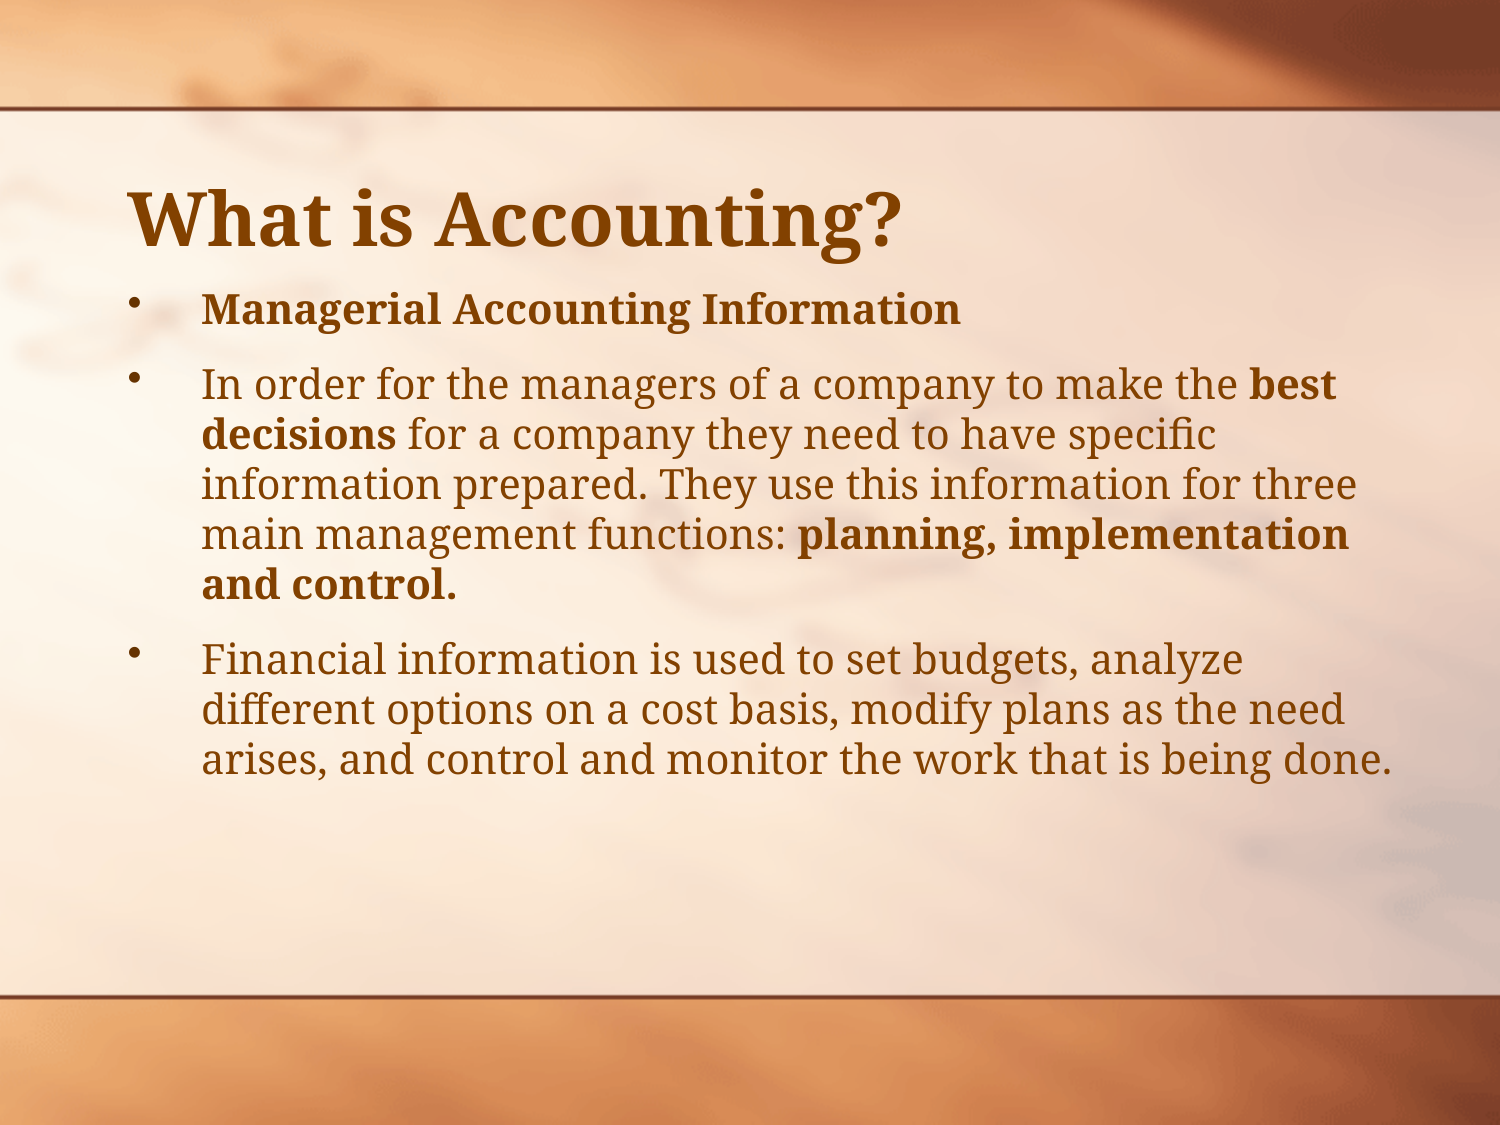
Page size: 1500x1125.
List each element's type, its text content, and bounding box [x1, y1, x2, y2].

title What is Accounting? [112, 124, 1413, 270]
list Managerial Accounting Information In order for the managers of a company to make the best decisions for a company they need to have specific information prepared. They use this information for three main management functions: planning, implementation and control. Financial information is used to set budgets, analyze different options on a cost basis, modify plans as the need arises, and control and monitor the work that is being done. [112, 274, 1413, 951]
picture [0, 0, 1500, 1125]
